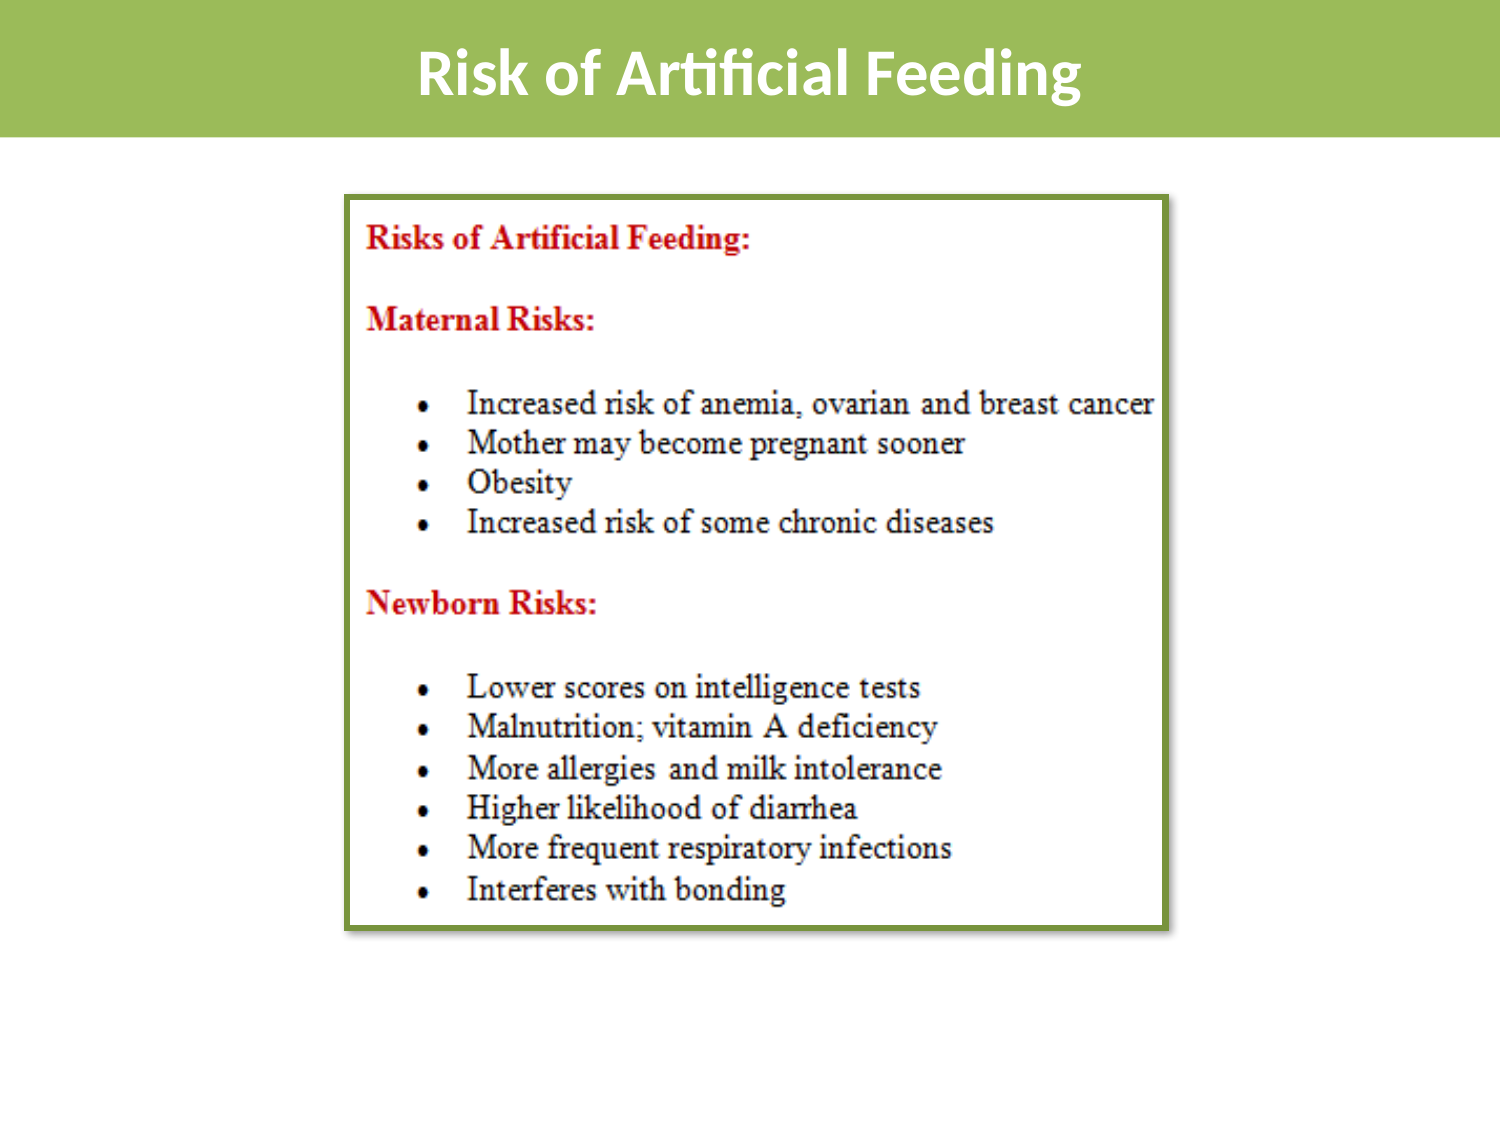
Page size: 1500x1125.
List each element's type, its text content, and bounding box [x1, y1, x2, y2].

picture [349, 199, 1163, 926]
text_box Risk of Artificial Feeding [0, 0, 1500, 138]
list [50, 174, 1450, 1075]
